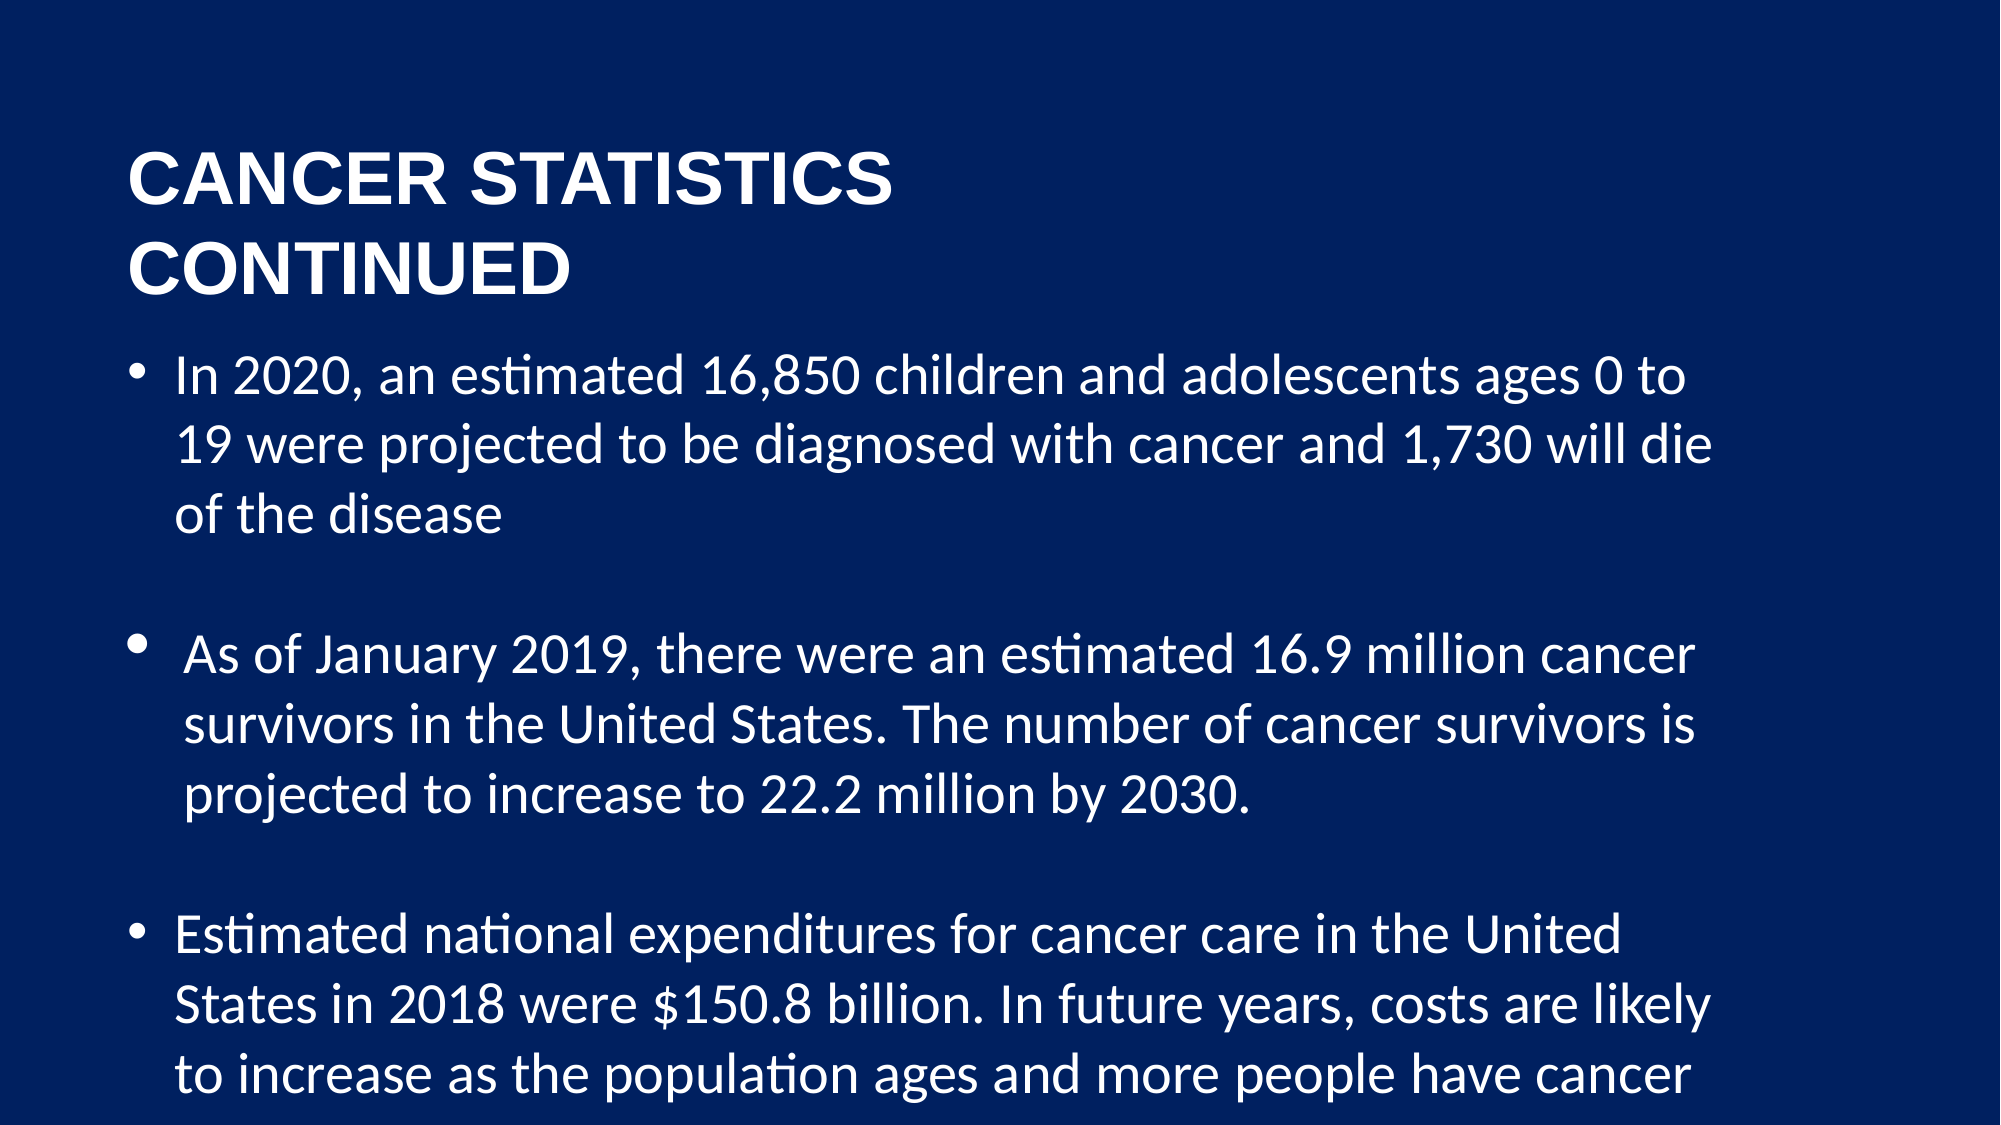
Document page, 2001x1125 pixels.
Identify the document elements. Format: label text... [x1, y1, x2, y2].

list In 2020, an estimated 16,850 children and adolescents ages 0 to 19 were projected to be diagnosed with cancer and 1,730 will die of the disease As of January 2019, there were an estimated 16.9 million cancer survivors in the United States. The number of cancer survivors is projected to increase to 22.2 million by 2030. Estimated national expenditures for cancer care in the United States in 2018 were $150.8 billion. In future years, costs are likely to increase as the population ages and more people have cancer [112, 351, 1775, 950]
title Cancer Statistics continued [112, 99, 1775, 339]
